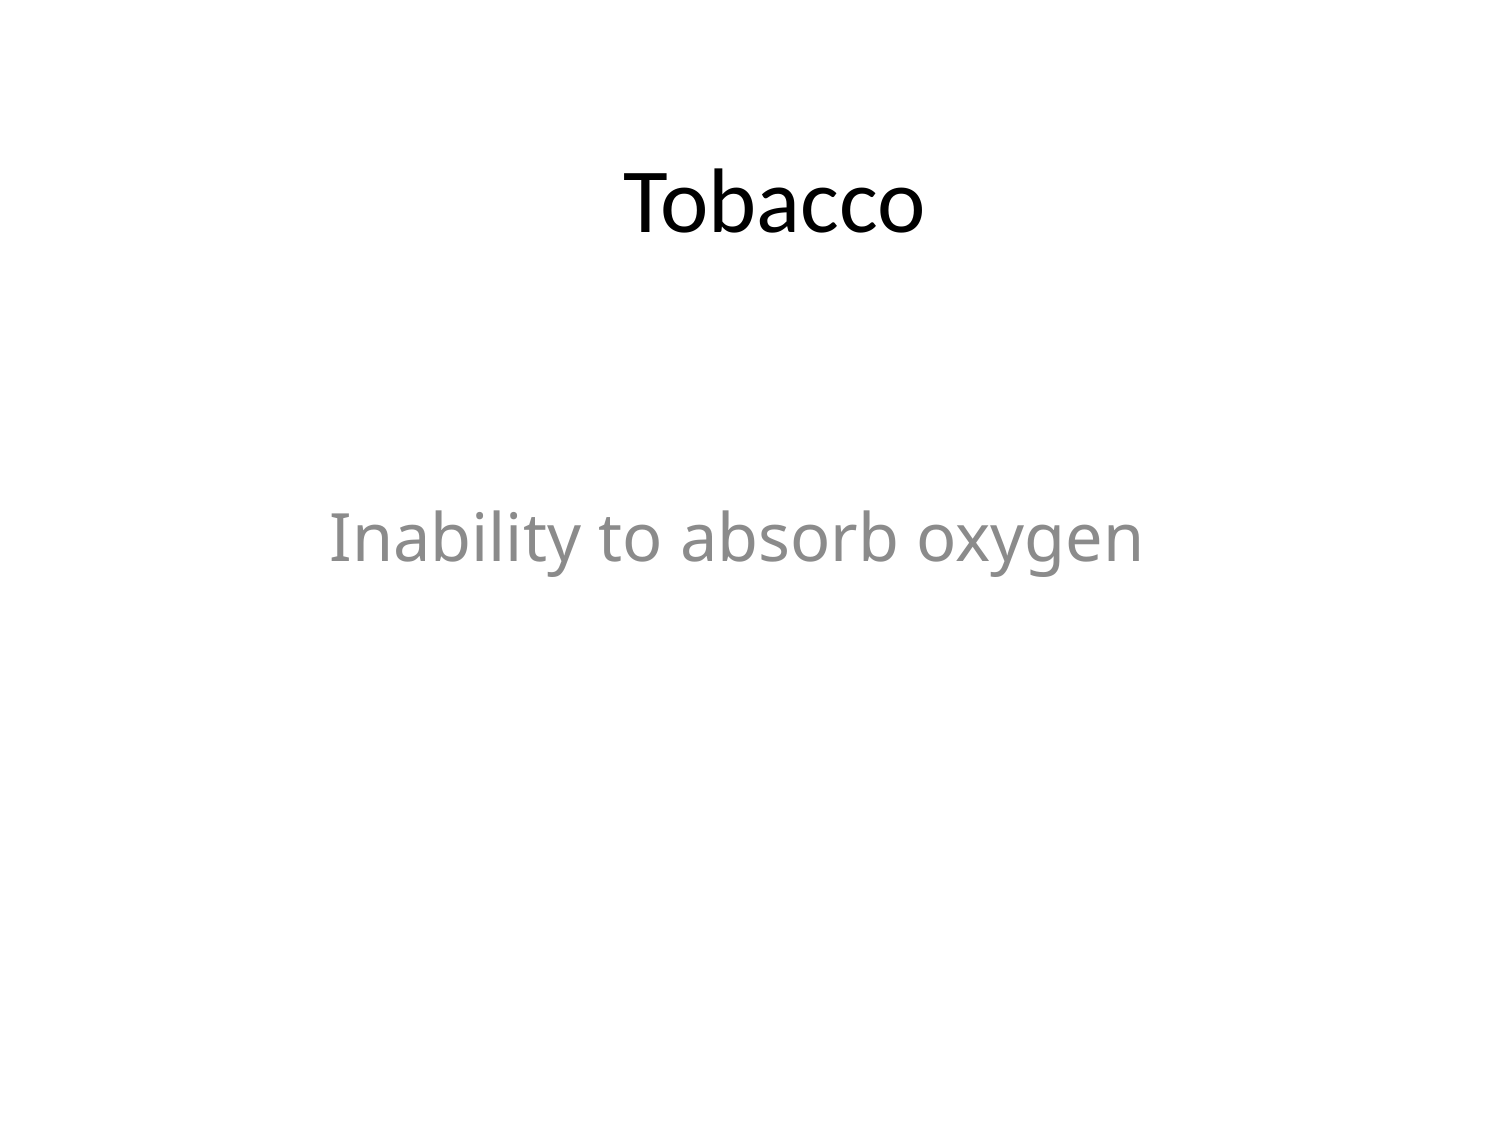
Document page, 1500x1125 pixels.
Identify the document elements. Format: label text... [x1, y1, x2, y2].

title Tobacco [137, 75, 1413, 317]
subtitle Inability to absorb oxygen [212, 487, 1263, 775]
